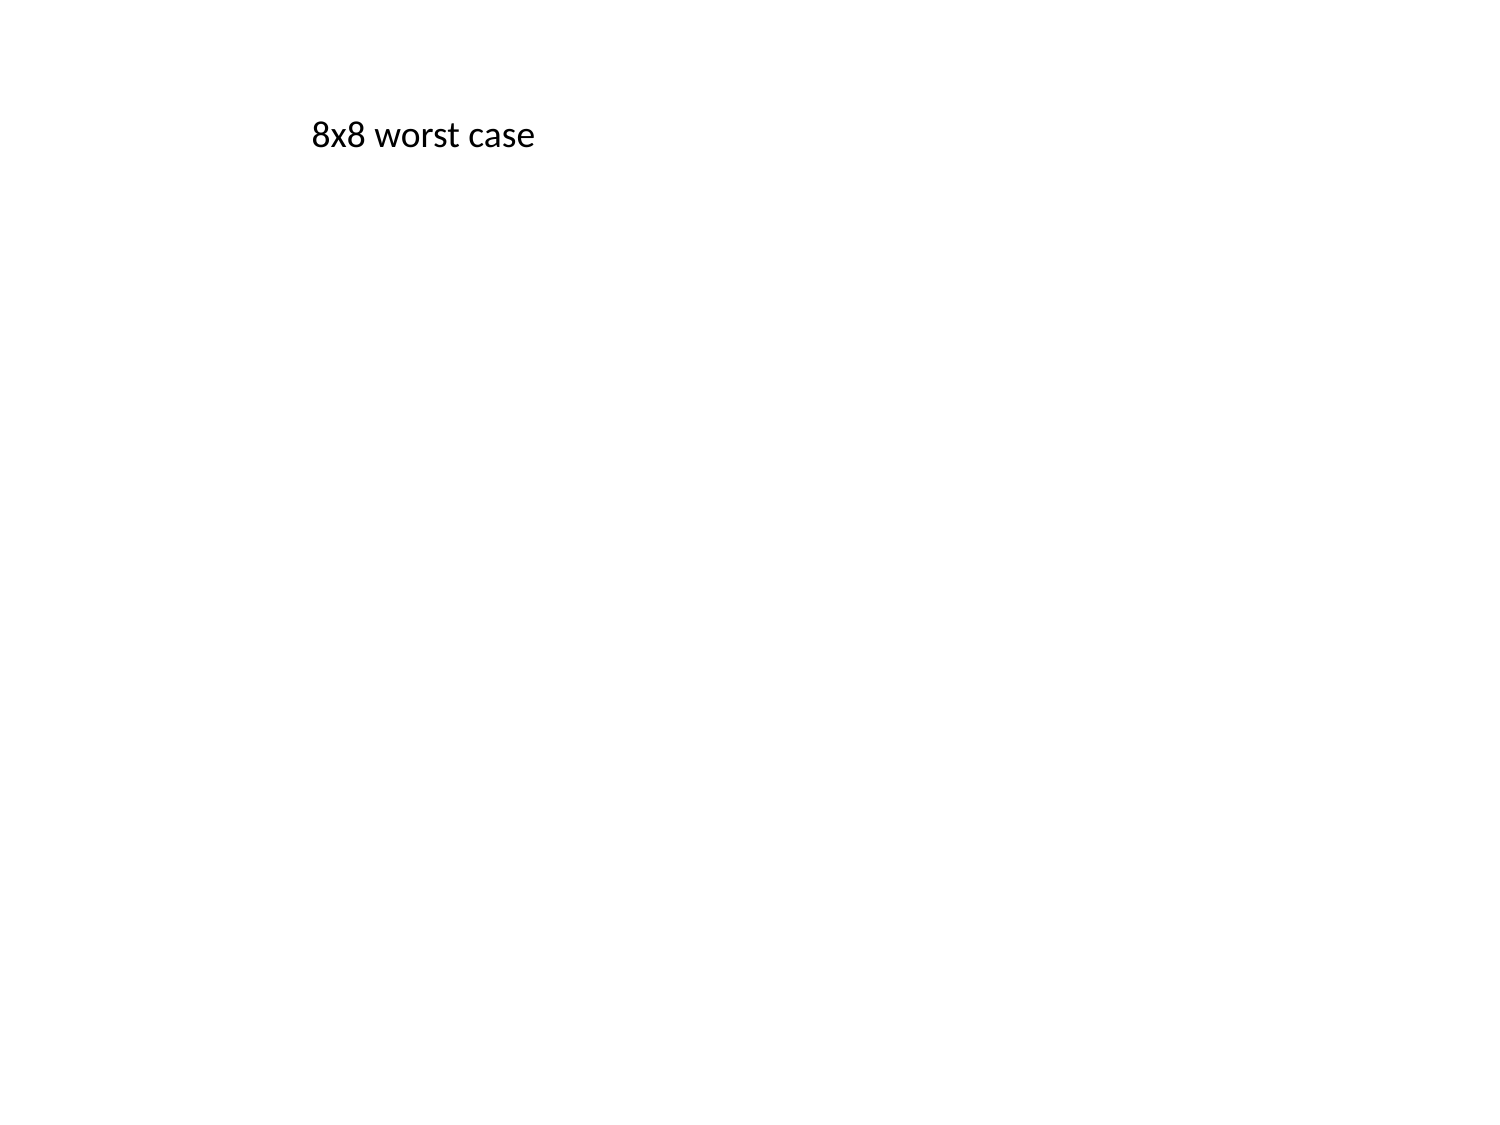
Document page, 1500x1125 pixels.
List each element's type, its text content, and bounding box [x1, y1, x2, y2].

text_box 8x8 worst case [296, 103, 950, 163]
